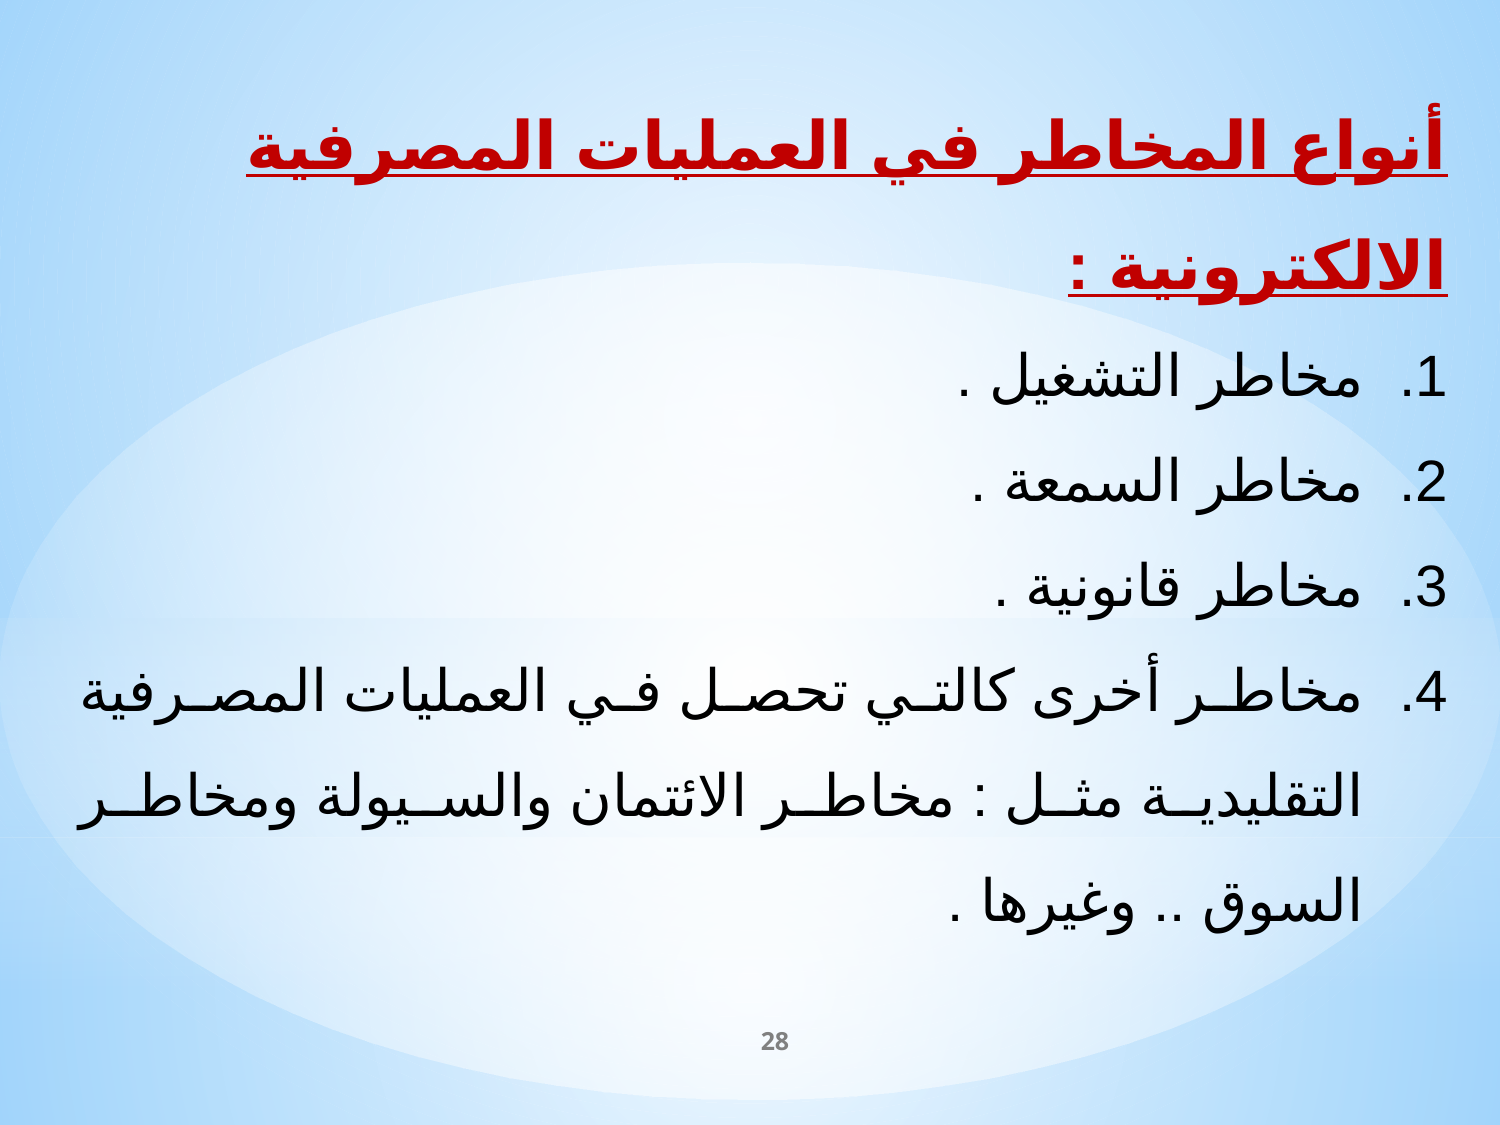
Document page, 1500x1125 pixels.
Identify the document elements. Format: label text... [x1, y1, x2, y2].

text_box أنواع المخاطر في العمليات المصرفية الالكترونية : مخاطر التشغيل . مخاطر السمعة . مخاطر قانونية . مخاطر أخرى كالتي تحصل في العمليات المصرفية التقليدية مثل : مخاطر الائتمان والسيولة ومخاطر السوق .. وغيرها . [64, 55, 1463, 1125]
